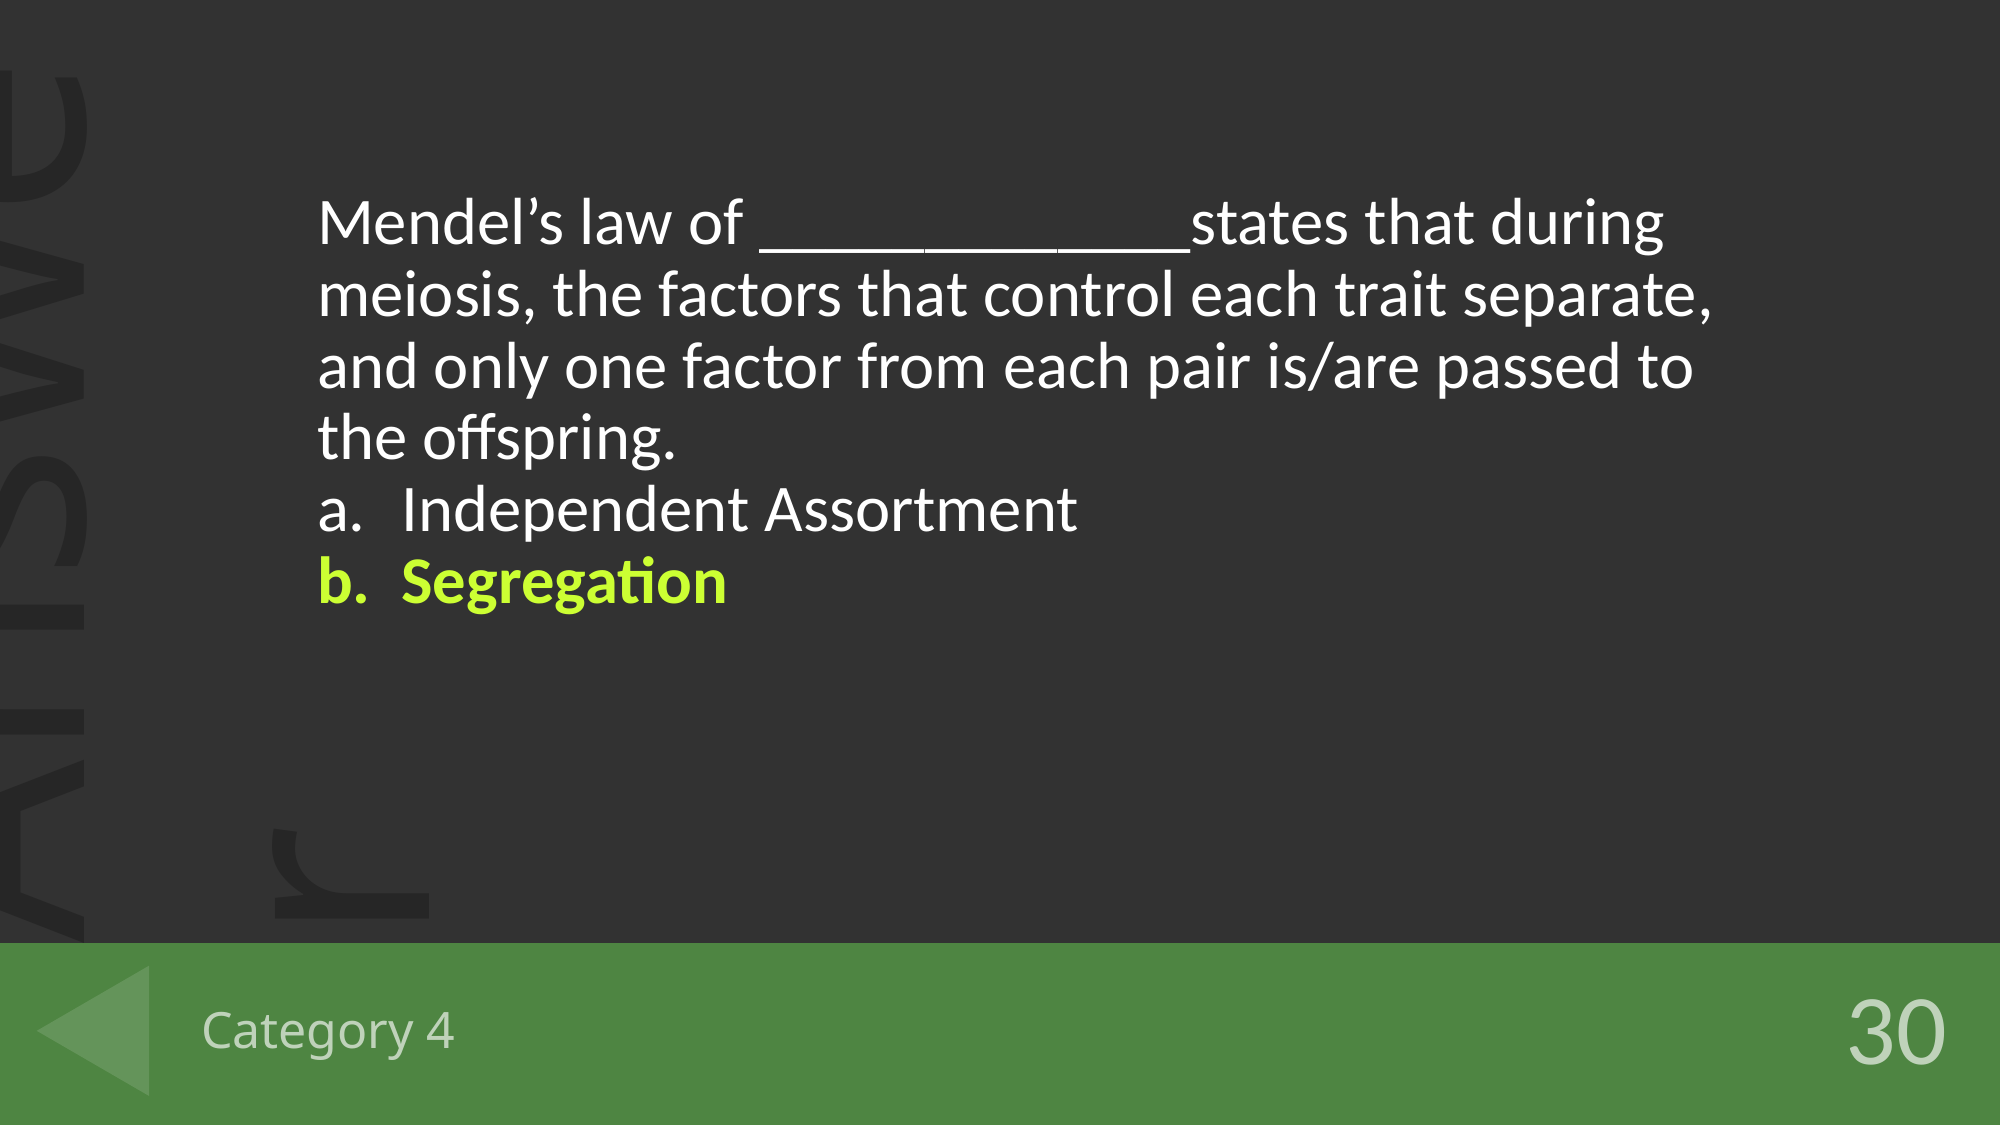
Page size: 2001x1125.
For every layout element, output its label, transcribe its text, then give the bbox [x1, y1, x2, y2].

list Mendel’s law of _____________states that during meiosis, the factors that control each trait separate, and only one factor from each pair is/are passed to the offspring. Independent Assortment Segregation [302, 169, 1760, 636]
list 30 [1494, 967, 1963, 1097]
title Category 4 [185, 967, 1494, 1097]
